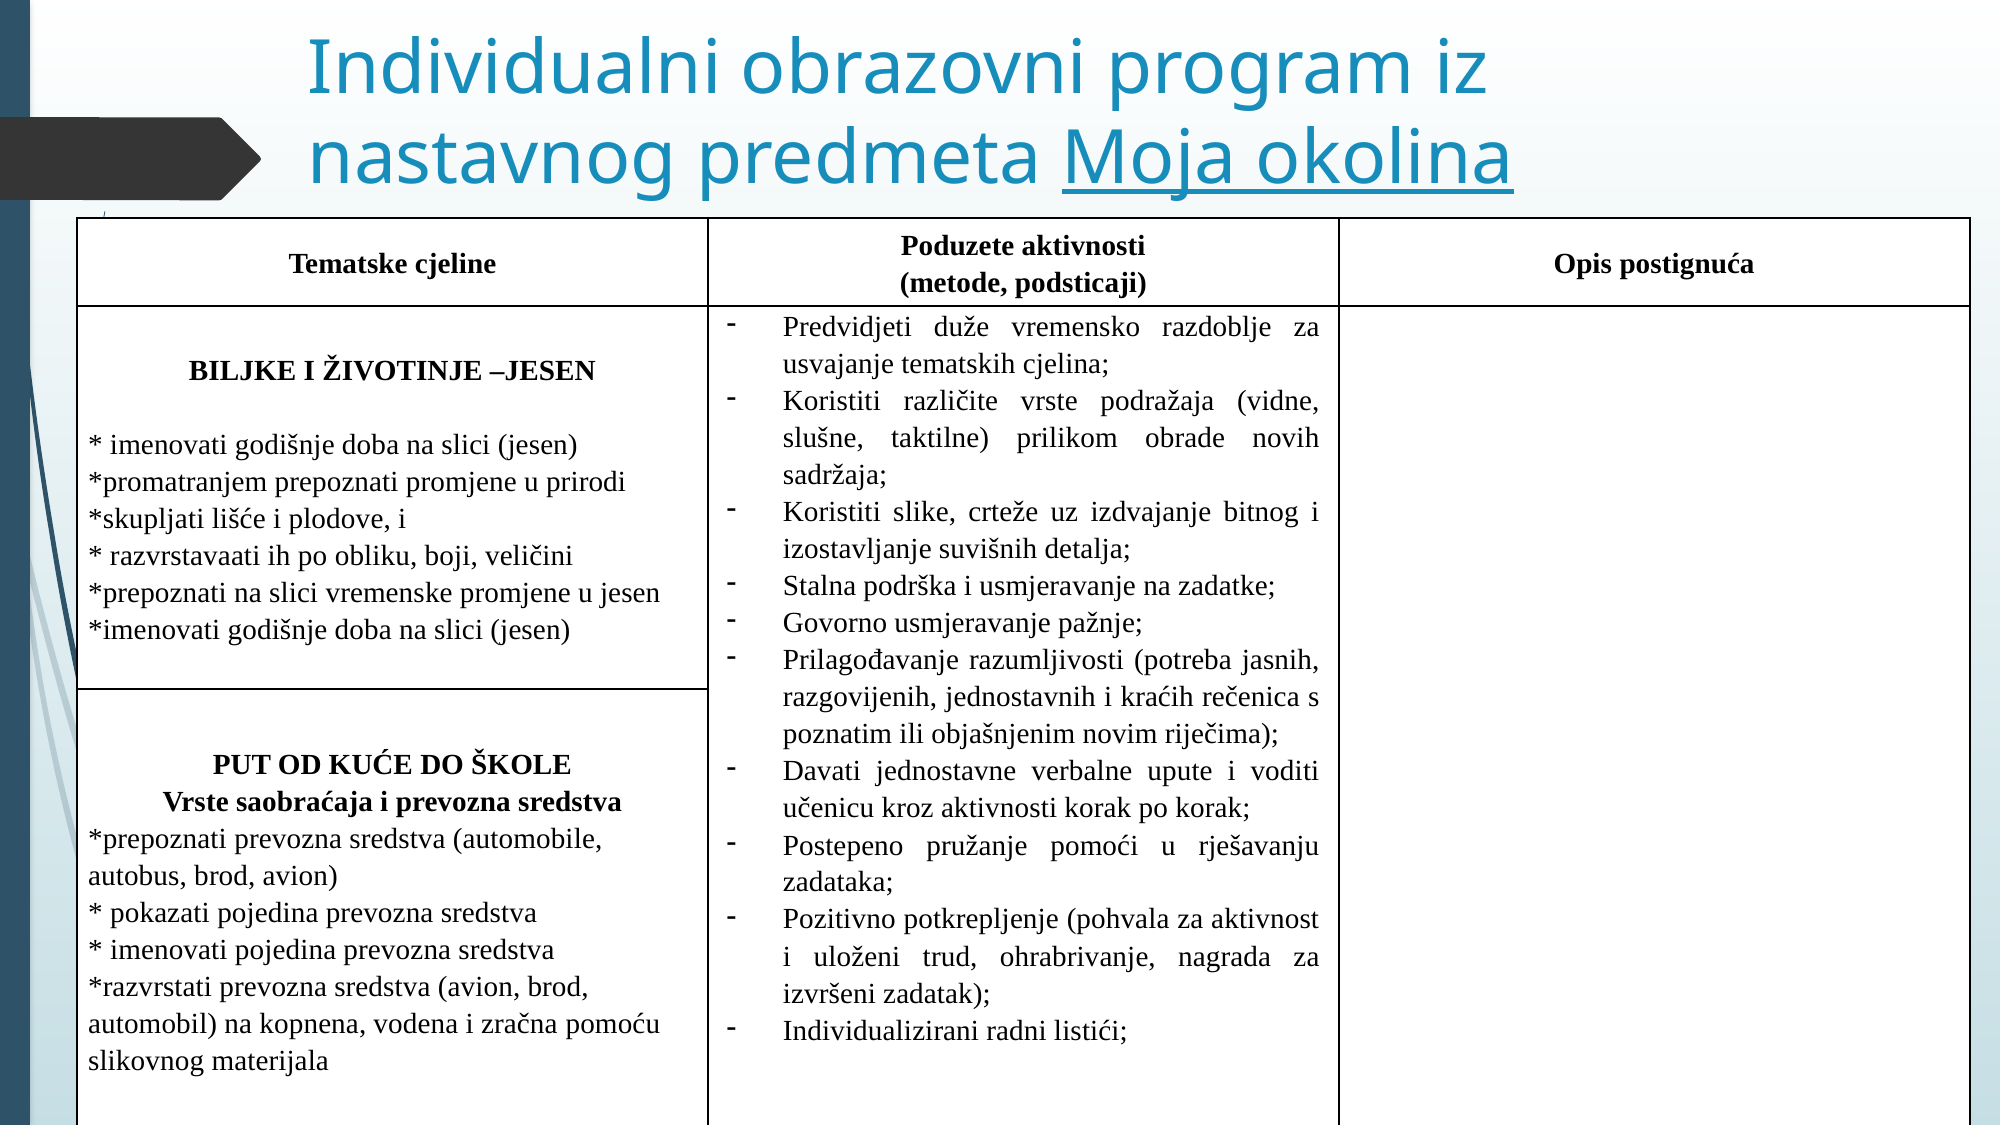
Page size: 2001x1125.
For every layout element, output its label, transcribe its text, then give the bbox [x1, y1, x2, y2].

table_cell [1340, 307, 1969, 1125]
table_header Opis postignuća [1340, 219, 1969, 305]
table_header Tematske cjeline [78, 219, 707, 305]
table_cell Predvidjeti duže vremensko razdoblje za usvajanje tematskih cjelina; Koristiti različite vrste podražaja (vidne, slušne, taktilne) prilikom obrade novih sadržaja; Koristiti slike, crteže uz izdvajanje bitnog i izostavljanje suvišnih detalja; Stalna podrška i usmjeravanje na zadatke; Govorno usmjeravanje pažnje; Prilagođavanje razumljivosti (potreba jasnih, razgovijenih, jednostavnih i kraćih rečenica s poznatim ili objašnjenim novim riječima); Davati jednostavne verbalne upute i voditi učenicu kroz aktivnosti korak po korak; Postepeno pružanje pomoći u rješavanju zadataka; Pozitivno potkrepljenje (pohvala za aktivnost i uloženi trud, ohrabrivanje, nagrada za izvršeni zadatak); Individualizirani radni listići; [709, 307, 1338, 1125]
title Individualni obrazovni program iz nastavnog predmeta Moja okolina [292, 10, 1755, 217]
table_cell PUT OD KUĆE DO ŠKOLE Vrste saobraćaja i prevozna sredstva *prepoznati prevozna sredstva (automobile, autobus, brod, avion) * pokazati pojedina prevozna sredstva * imenovati pojedina prevozna sredstva *razvrstati prevozna sredstva (avion, brod, automobil) na kopnena, vodena i zračna pomoću slikovnog materijala [78, 690, 707, 1125]
table_cell BILJKE I ŽIVOTINJE –JESEN * imenovati godišnje doba na slici (jesen) *promatranjem prepoznati promjene u prirodi *skupljati lišće i plodove, i * razvrstavaati ih po obliku, boji, veličini *prepoznati na slici vremenske promjene u jesen *imenovati godišnje doba na slici (jesen) [78, 307, 707, 688]
table_header Poduzete aktivnosti (metode, podsticaji) [709, 219, 1338, 305]
